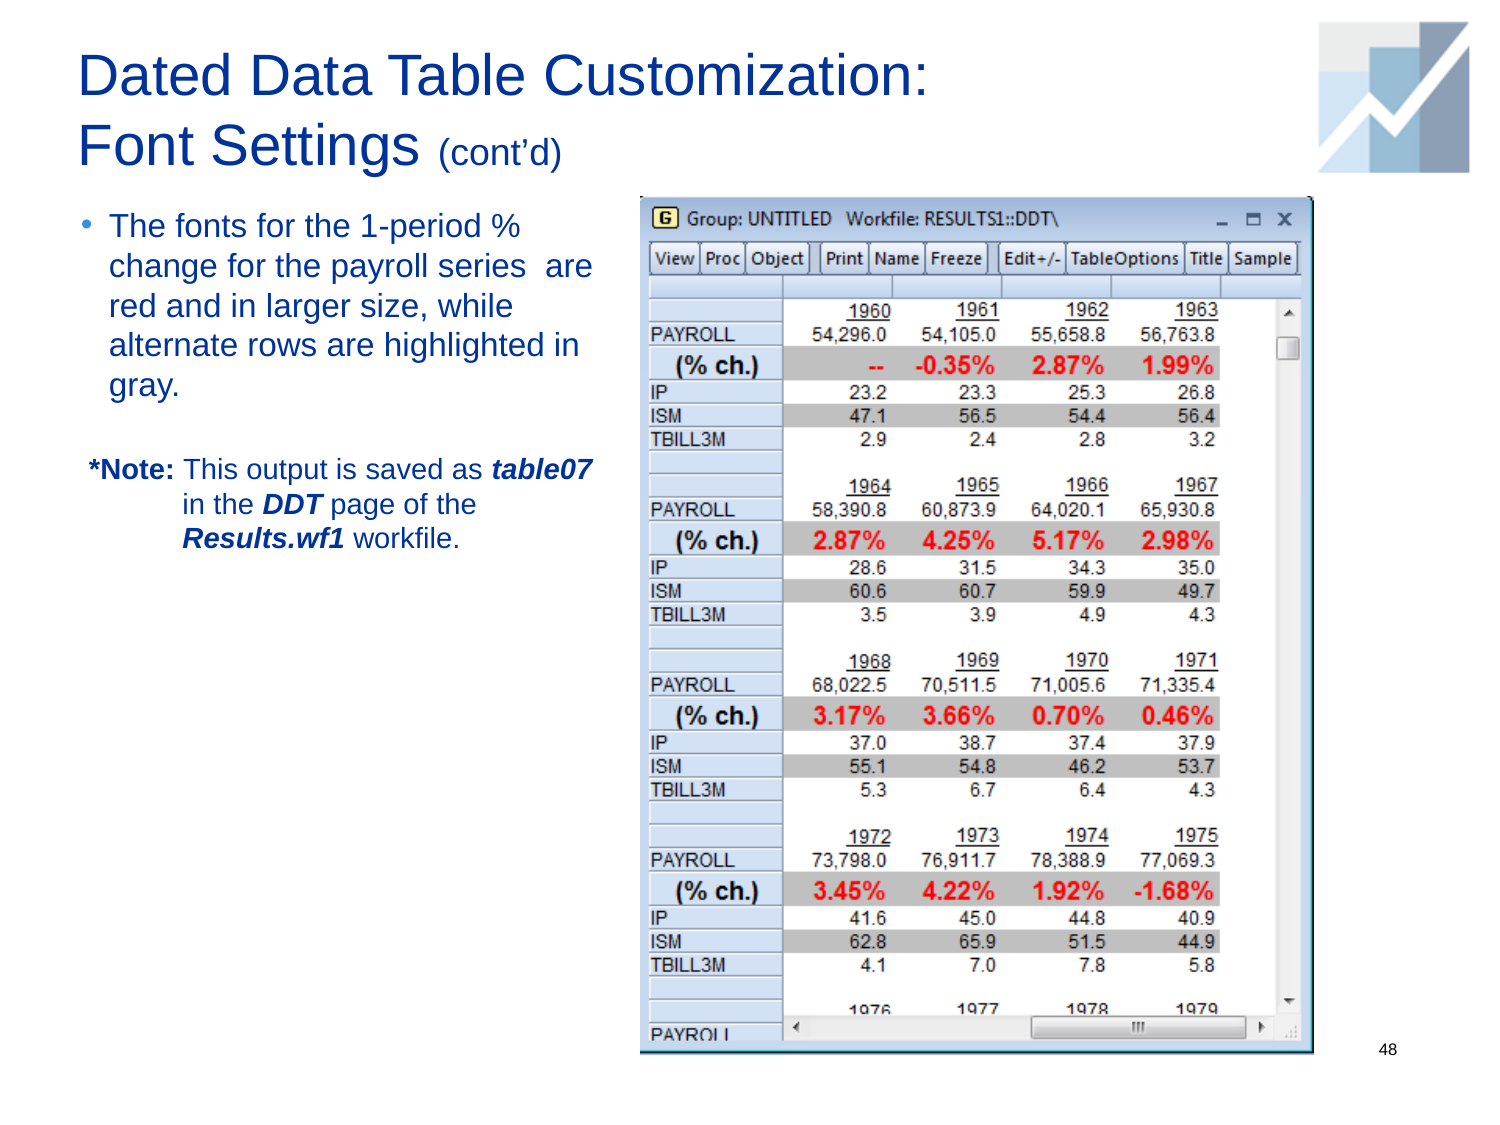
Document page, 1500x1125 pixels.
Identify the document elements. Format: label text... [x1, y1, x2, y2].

picture [1300, 11, 1479, 181]
picture [639, 196, 1314, 1055]
slide_number 48 [1262, 1015, 1413, 1067]
text_box The fonts for the 1-period % change for the payroll series are red and in larger size, while alternate rows are highlighted in gray. [0, 196, 637, 617]
title Dated Data Table Customization: Font Settings (cont’d) [62, 0, 1297, 185]
text_box *Note: This output is saved as table07 in the DDT page of the Results.wf1 workfile. [74, 442, 620, 580]
